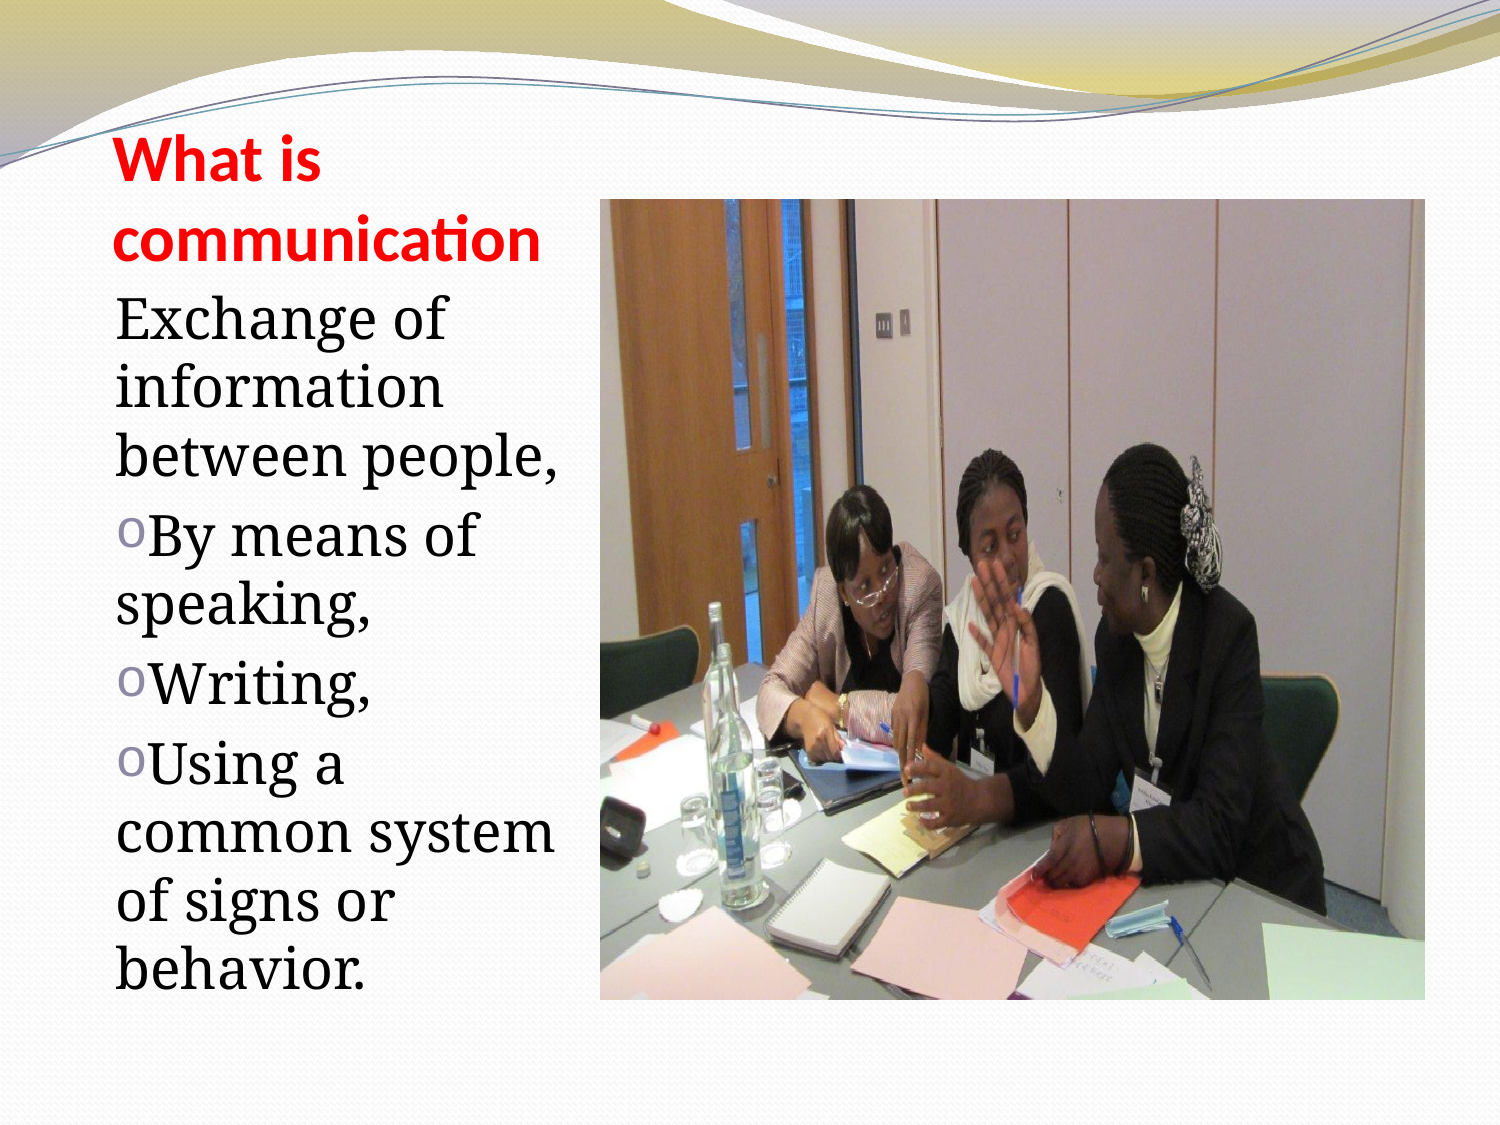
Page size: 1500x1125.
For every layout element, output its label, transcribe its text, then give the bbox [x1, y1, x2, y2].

title What is communication [112, 84, 563, 275]
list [599, 199, 1426, 1000]
list Exchange of information between people, By means of speaking, Writing, Using a common system of signs or behavior. [112, 275, 563, 1025]
